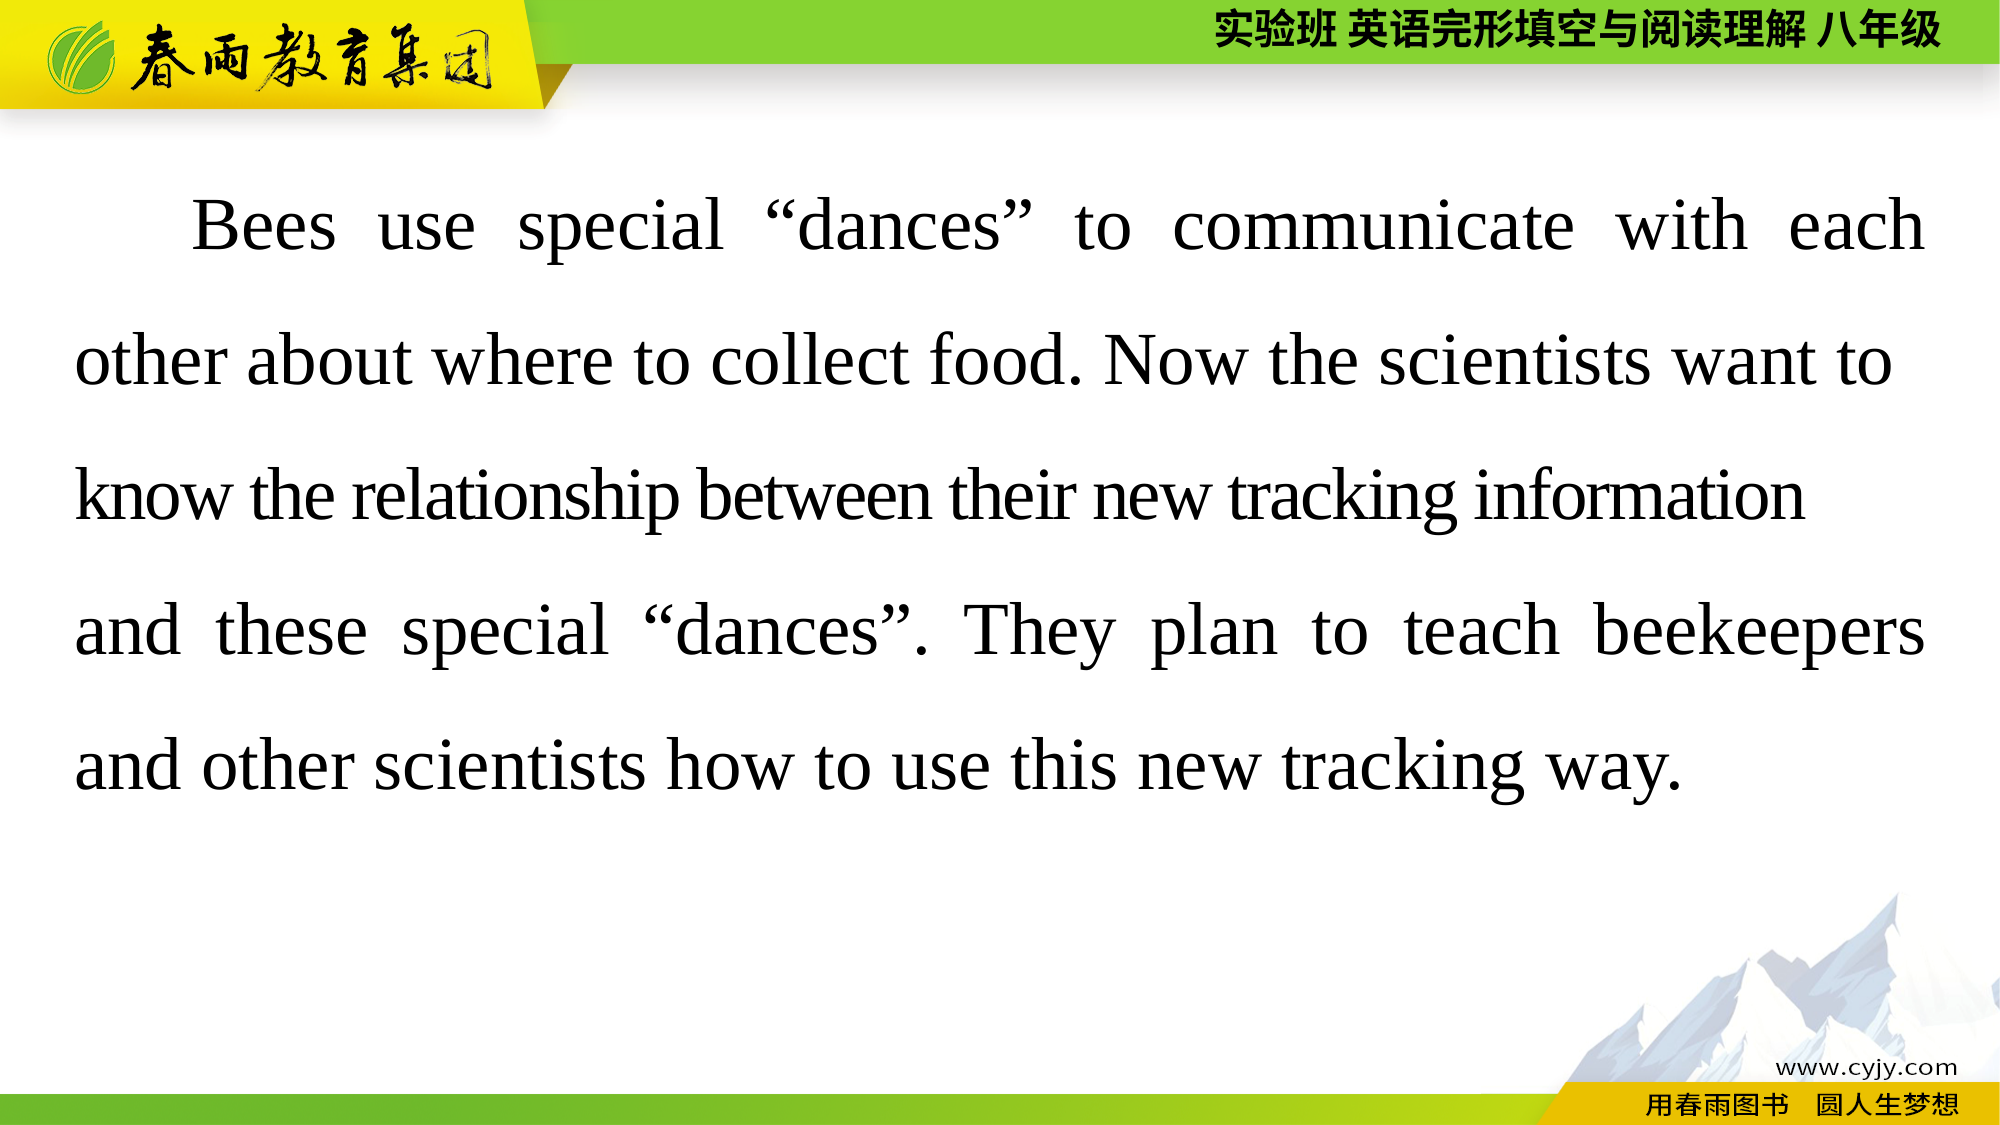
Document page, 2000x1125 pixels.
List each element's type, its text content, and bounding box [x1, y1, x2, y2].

list Bees use special “dances” to communicate with each other about where to collect food. Now the scientists want to know the relationship between their new tracking information and these special “dances”. They plan to teach beekeepers and other scientists how to use this new tracking way. [59, 122, 1944, 820]
picture [0, 0, 2000, 1125]
